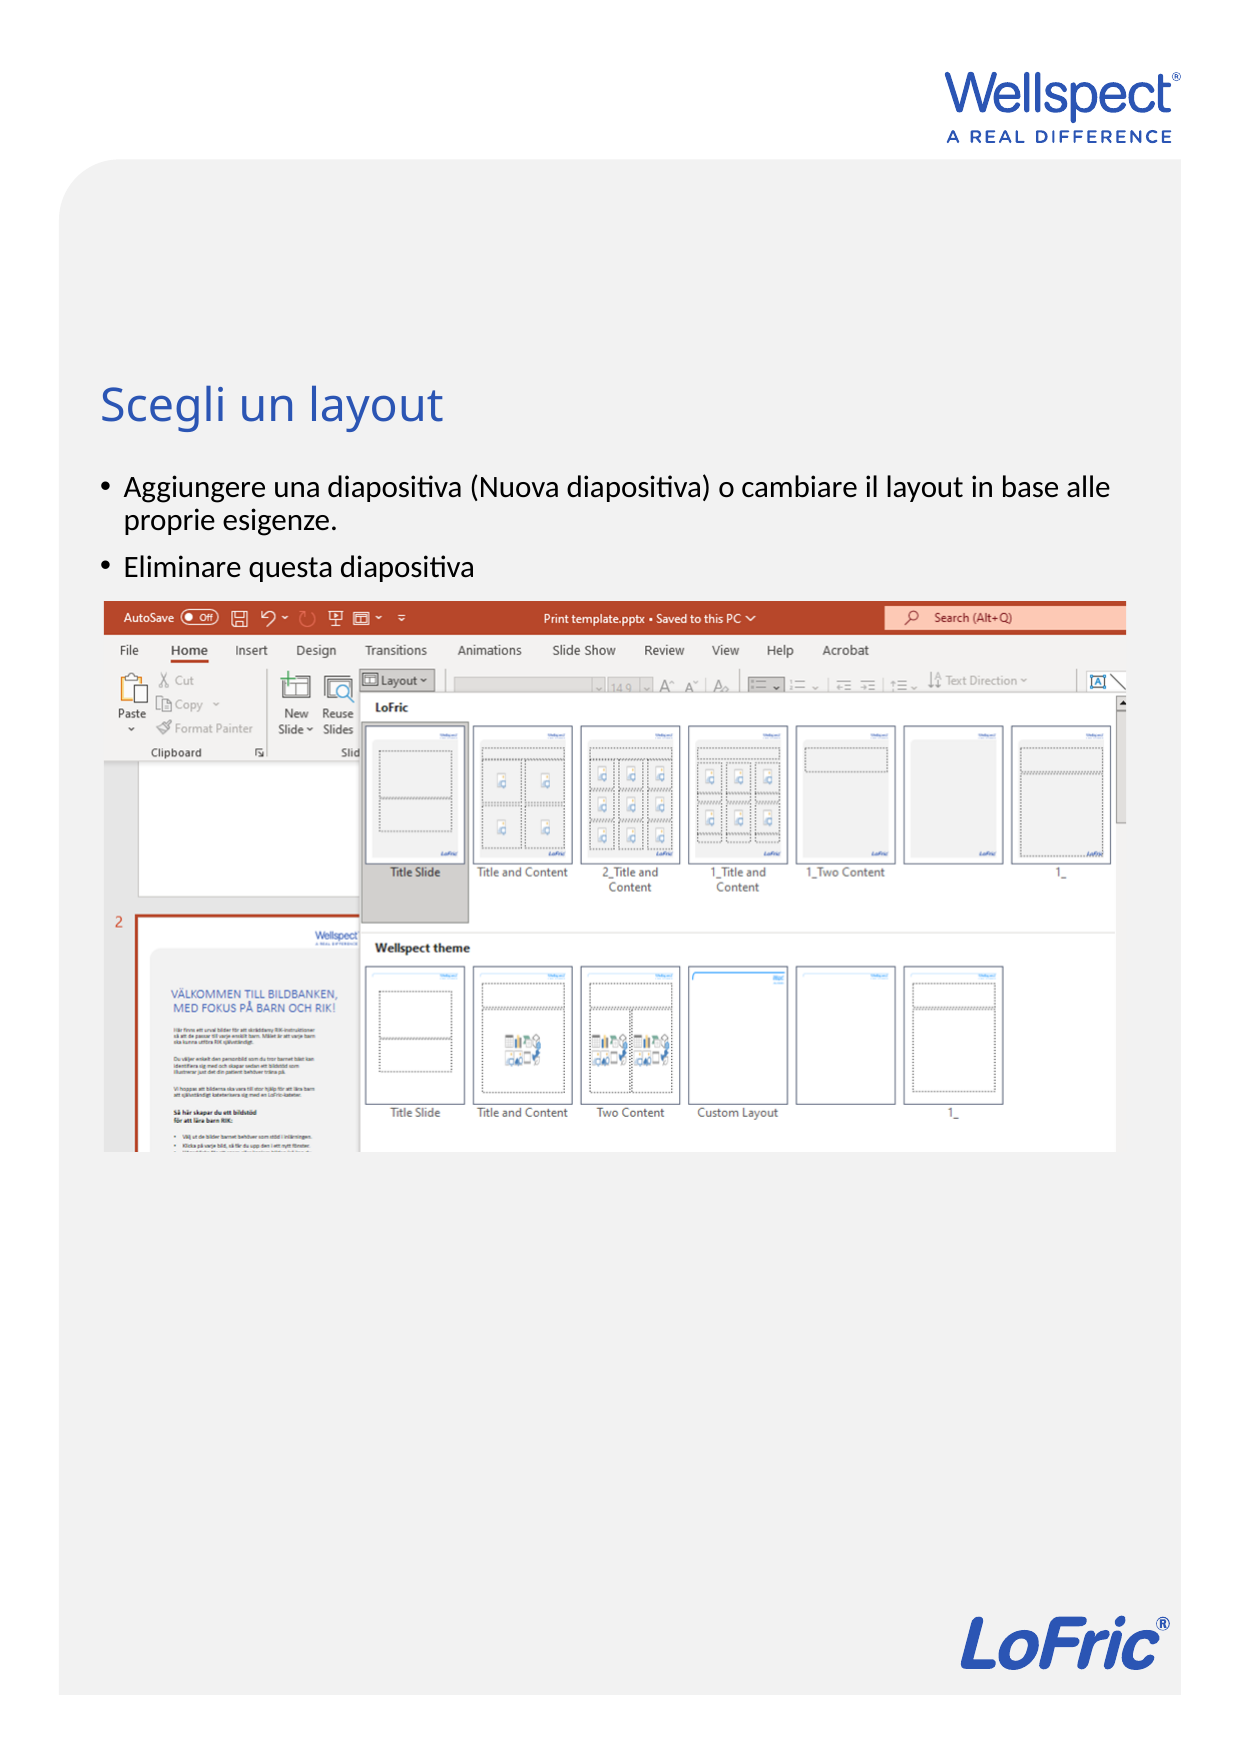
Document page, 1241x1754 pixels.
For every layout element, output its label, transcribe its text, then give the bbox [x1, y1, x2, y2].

title Scegli un layout [85, 250, 1155, 463]
list Aggiungere una diapositiva (Nuova diapositiva) o cambiare il layout in base alle proprie esigenze. Eliminare questa diapositiva [85, 463, 1155, 622]
picture [103, 601, 1127, 1152]
